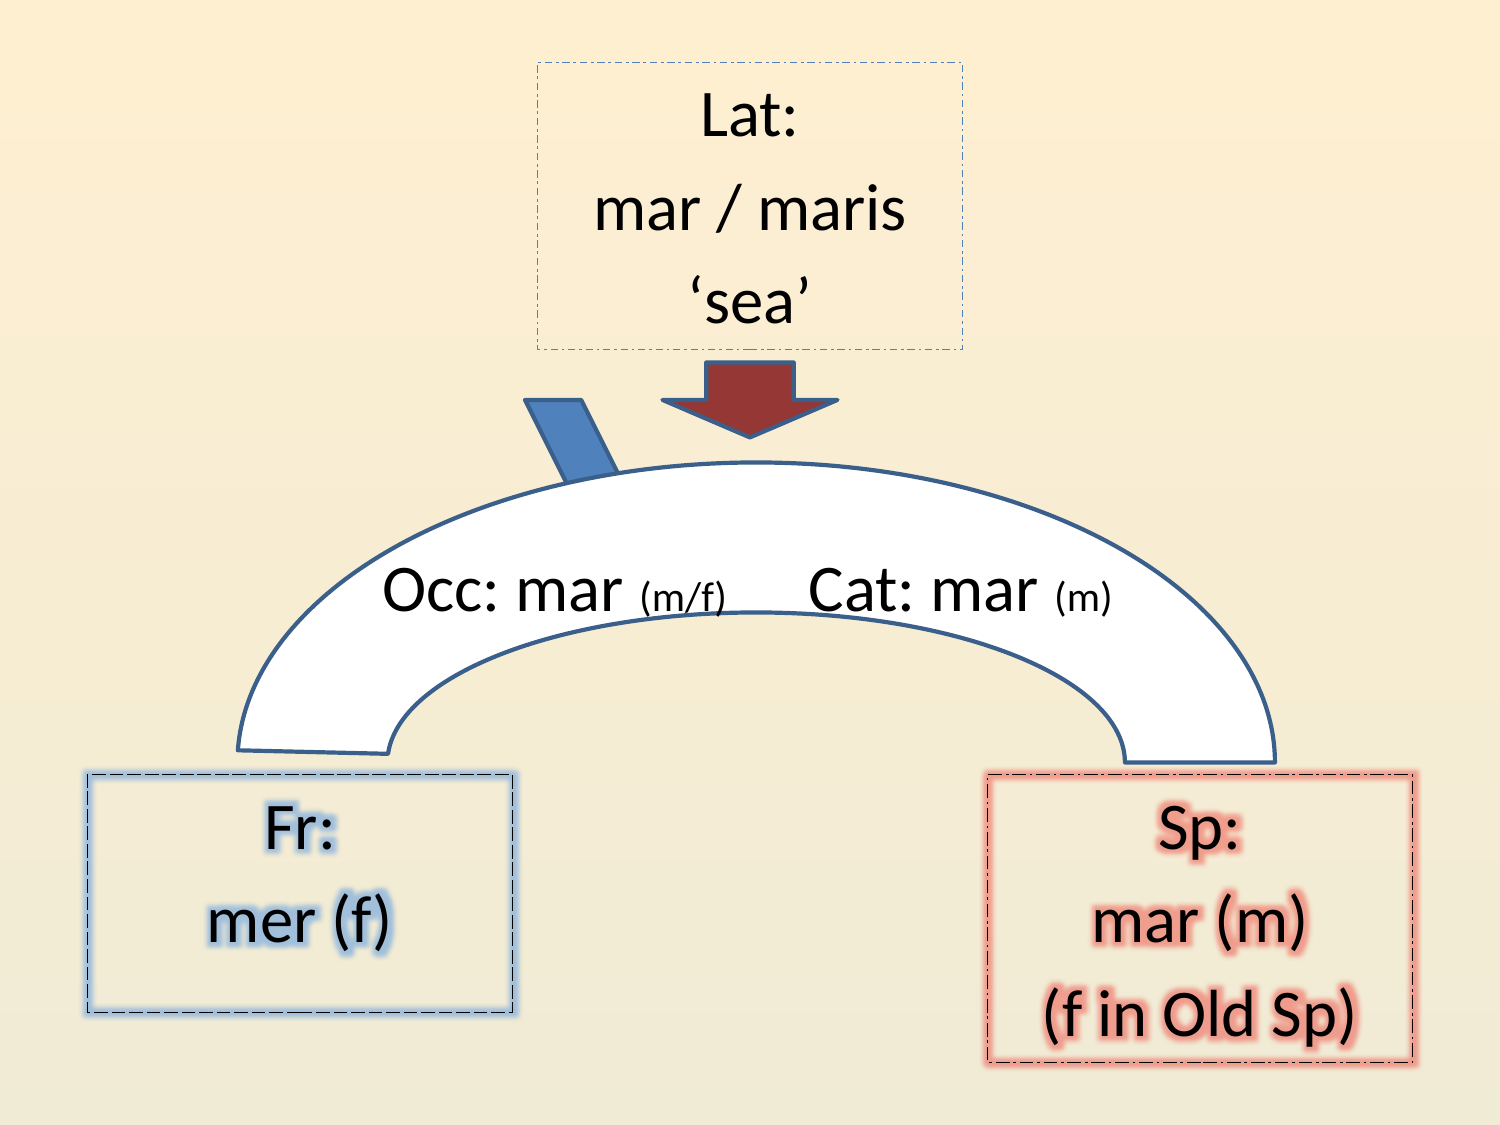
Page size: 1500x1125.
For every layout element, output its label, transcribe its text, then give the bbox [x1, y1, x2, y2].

text_box Fr: mer (f) [87, 774, 513, 1013]
text_box [409, 460, 1104, 537]
text_box Occ: mar (m/f) Cat: mar (m) [337, 537, 1250, 633]
text_box [933, 633, 1278, 765]
text_box Sp: mar (m) (f in Old Sp) [987, 774, 1413, 1063]
text_box [523, 397, 619, 481]
text_box Lat: mar / maris ‘sea’ [537, 62, 963, 350]
text_box [235, 583, 580, 756]
text_box [660, 360, 840, 440]
